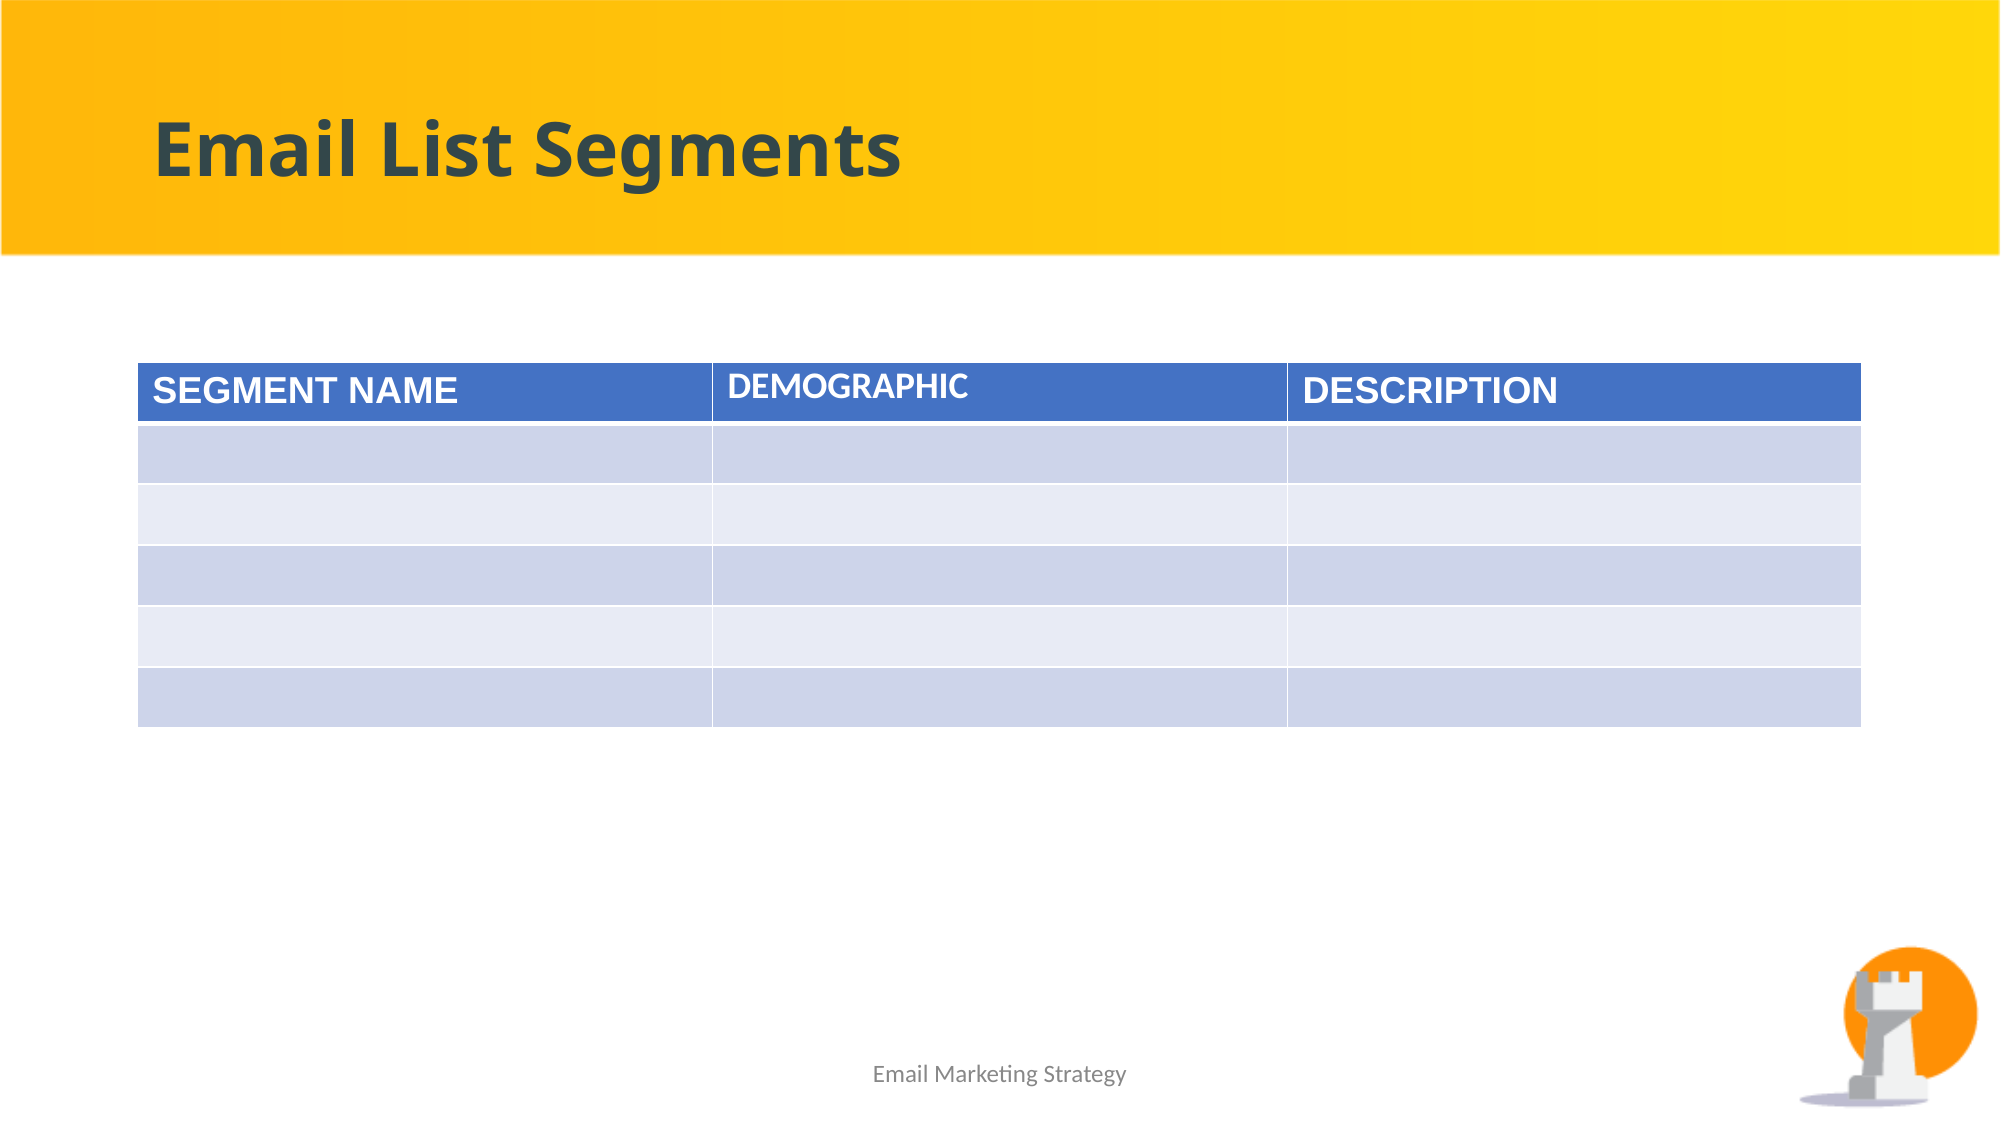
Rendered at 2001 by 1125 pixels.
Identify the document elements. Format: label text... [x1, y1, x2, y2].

table_cell [1288, 426, 1861, 483]
table_cell [138, 607, 712, 666]
table_cell [138, 668, 712, 727]
table_cell [713, 607, 1287, 666]
picture [0, 0, 2001, 1125]
table_cell [1288, 546, 1861, 605]
title Email List Segments [137, 43, 1863, 261]
table_cell [713, 485, 1287, 544]
table_header SEGMENT NAME [138, 363, 712, 421]
table_cell [713, 546, 1287, 605]
table_cell [1288, 668, 1861, 727]
table_cell [138, 546, 712, 605]
table_cell [713, 668, 1287, 727]
table_header DESCRIPTION [1288, 363, 1861, 421]
table_cell [138, 485, 712, 544]
footer Email Marketing Strategy [662, 1042, 1338, 1103]
table_cell [713, 426, 1287, 483]
table_cell [1288, 485, 1861, 544]
table_cell [138, 426, 712, 483]
table_cell [1288, 607, 1861, 666]
table_header DEMOGRAPHIC [713, 363, 1287, 421]
